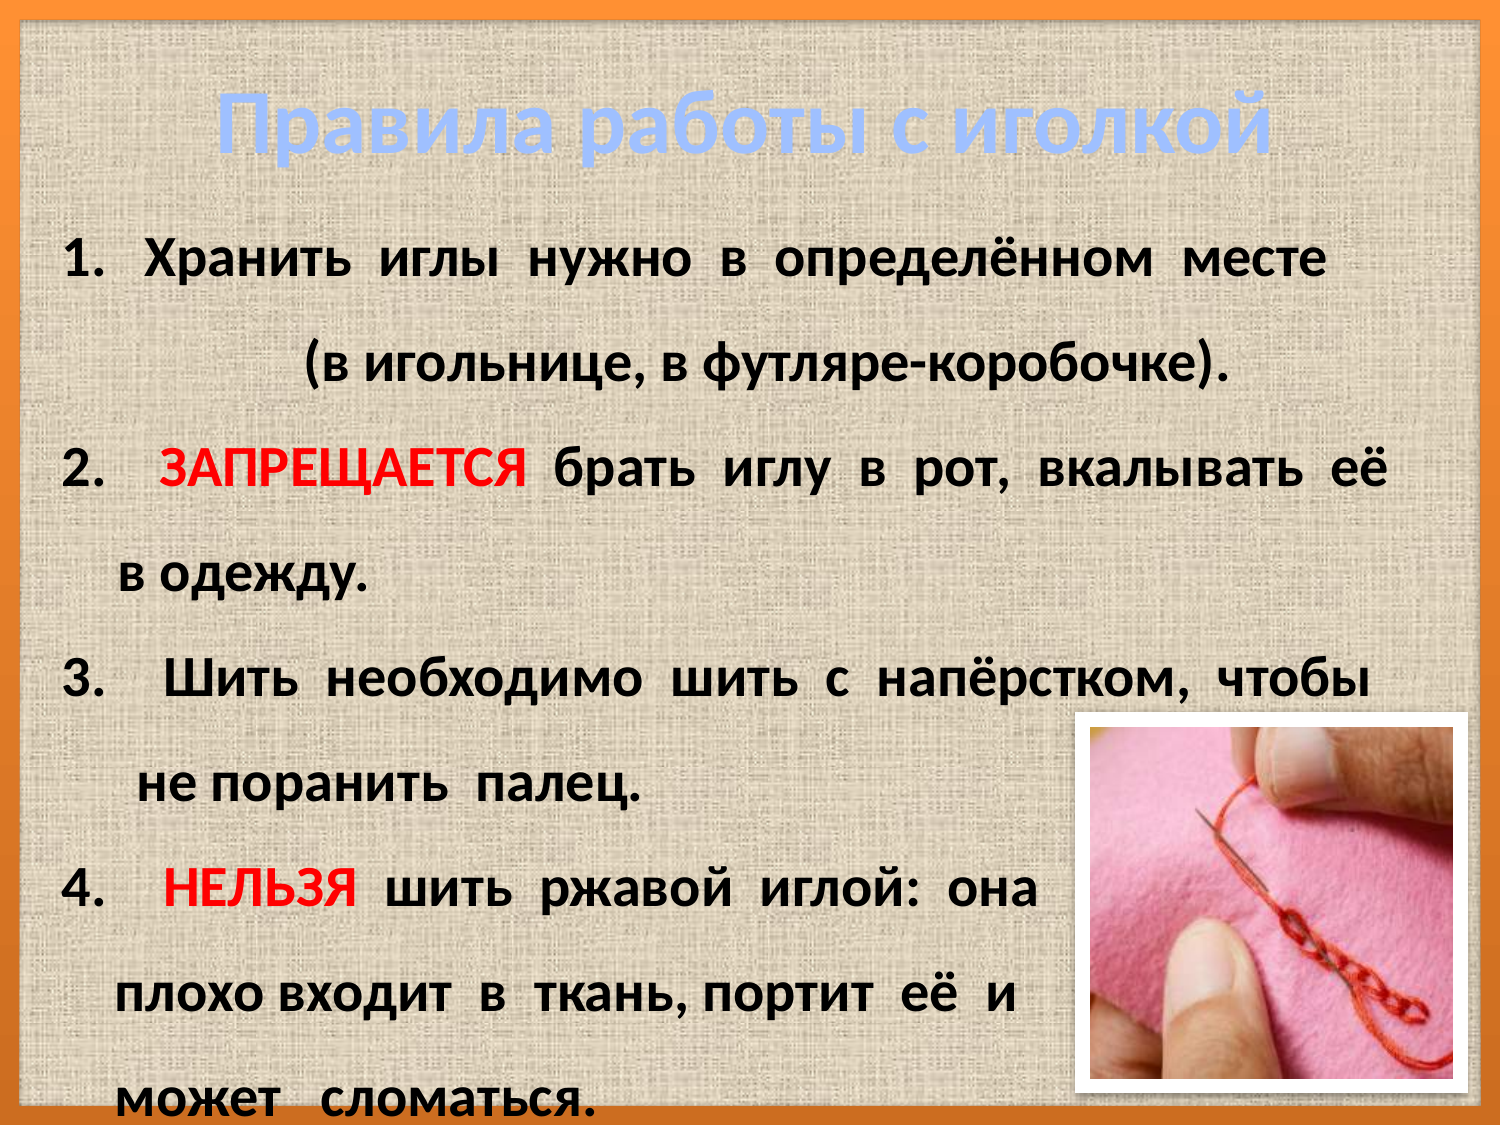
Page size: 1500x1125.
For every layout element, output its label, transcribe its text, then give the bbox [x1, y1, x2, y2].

title Правила работы с иголкой [70, 23, 1421, 211]
picture [20, 20, 1480, 1105]
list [1089, 726, 1454, 1080]
text_box Хранить иглы нужно в определённом месте (в игольнице, в футляре-коробочке). 2. ЗАПРЕЩАЕТСЯ брать иглу в рот, вкалывать её в одежду. Шить необходимо шить с напёрстком, чтобы не поранить палец. НЕЛЬЗЯ шить ржавой иглой: она плохо входит в ткань, портит её и может сломаться. [46, 175, 1442, 1125]
